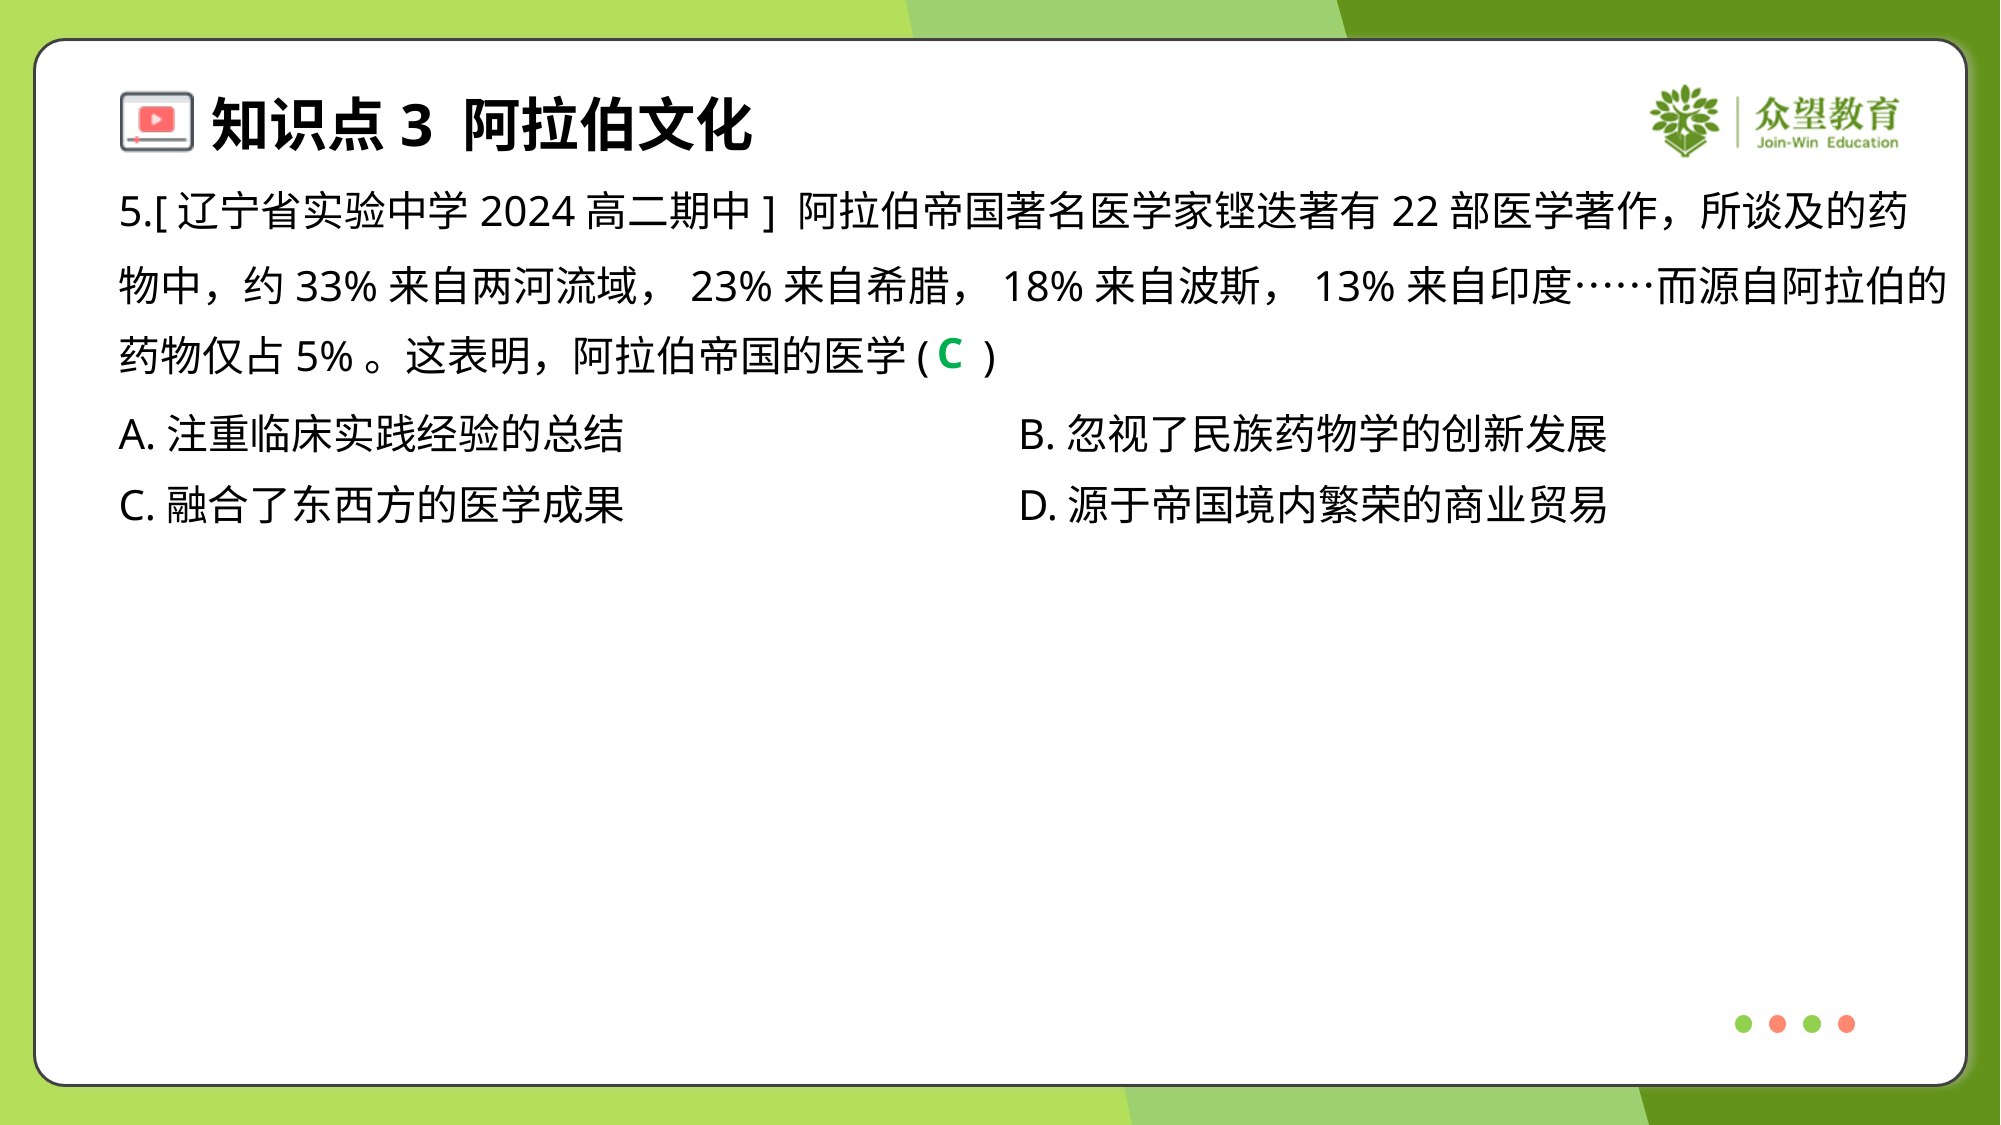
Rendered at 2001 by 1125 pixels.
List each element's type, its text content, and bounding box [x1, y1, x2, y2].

text_box 5.[辽宁省实验中学2024高二期中] 阿拉伯帝国著名医学家铿迭著有22部医学著作，所谈及的药 物中，约33%来自两河流域，23%来自希腊，18%来自波斯，13%来自印度……而源自阿拉伯的 药物仅占5%。这表明，阿拉伯帝国的医学( ) [118, 159, 1883, 373]
picture [0, 0, 2000, 1125]
text_box C [921, 306, 980, 371]
text_box A.注重临床实践经验的总结 B.忽视了民族药物学的创新发展 C.融合了东西方的医学成果 D.源于帝国境内繁荣的商业贸易 [118, 382, 1883, 522]
